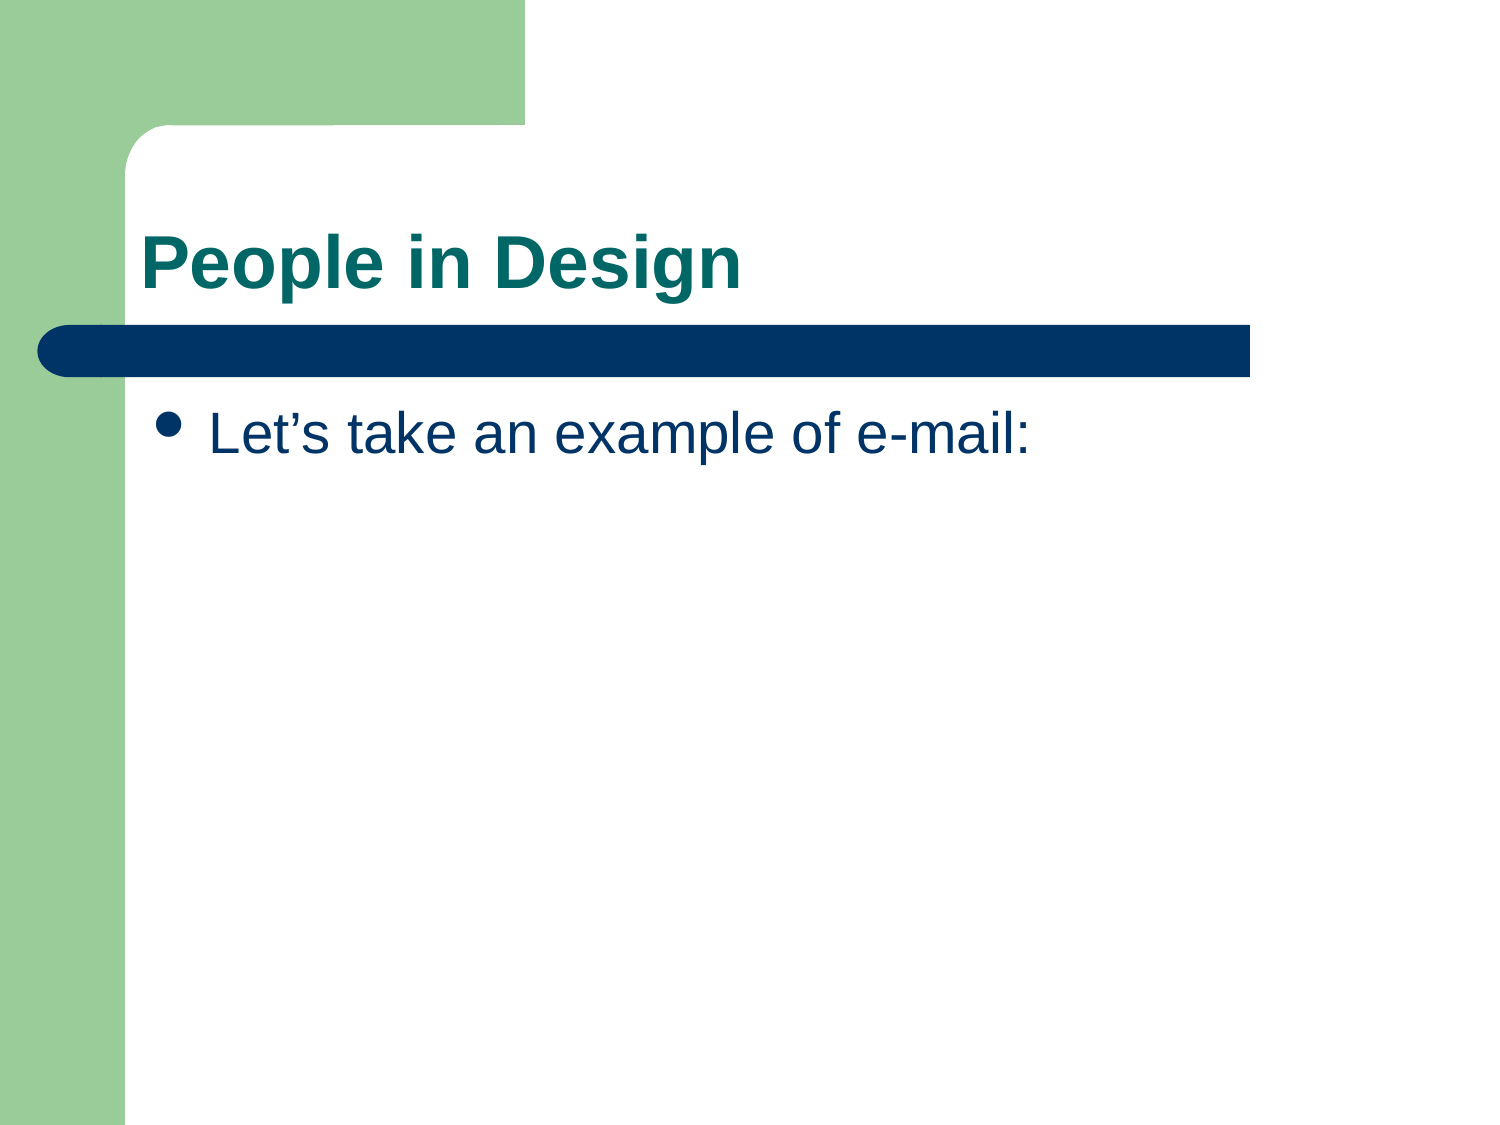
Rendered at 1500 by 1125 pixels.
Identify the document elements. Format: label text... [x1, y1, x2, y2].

title People in Design [124, 124, 1426, 313]
list Let’s take an example of e-mail: [137, 387, 1400, 999]
